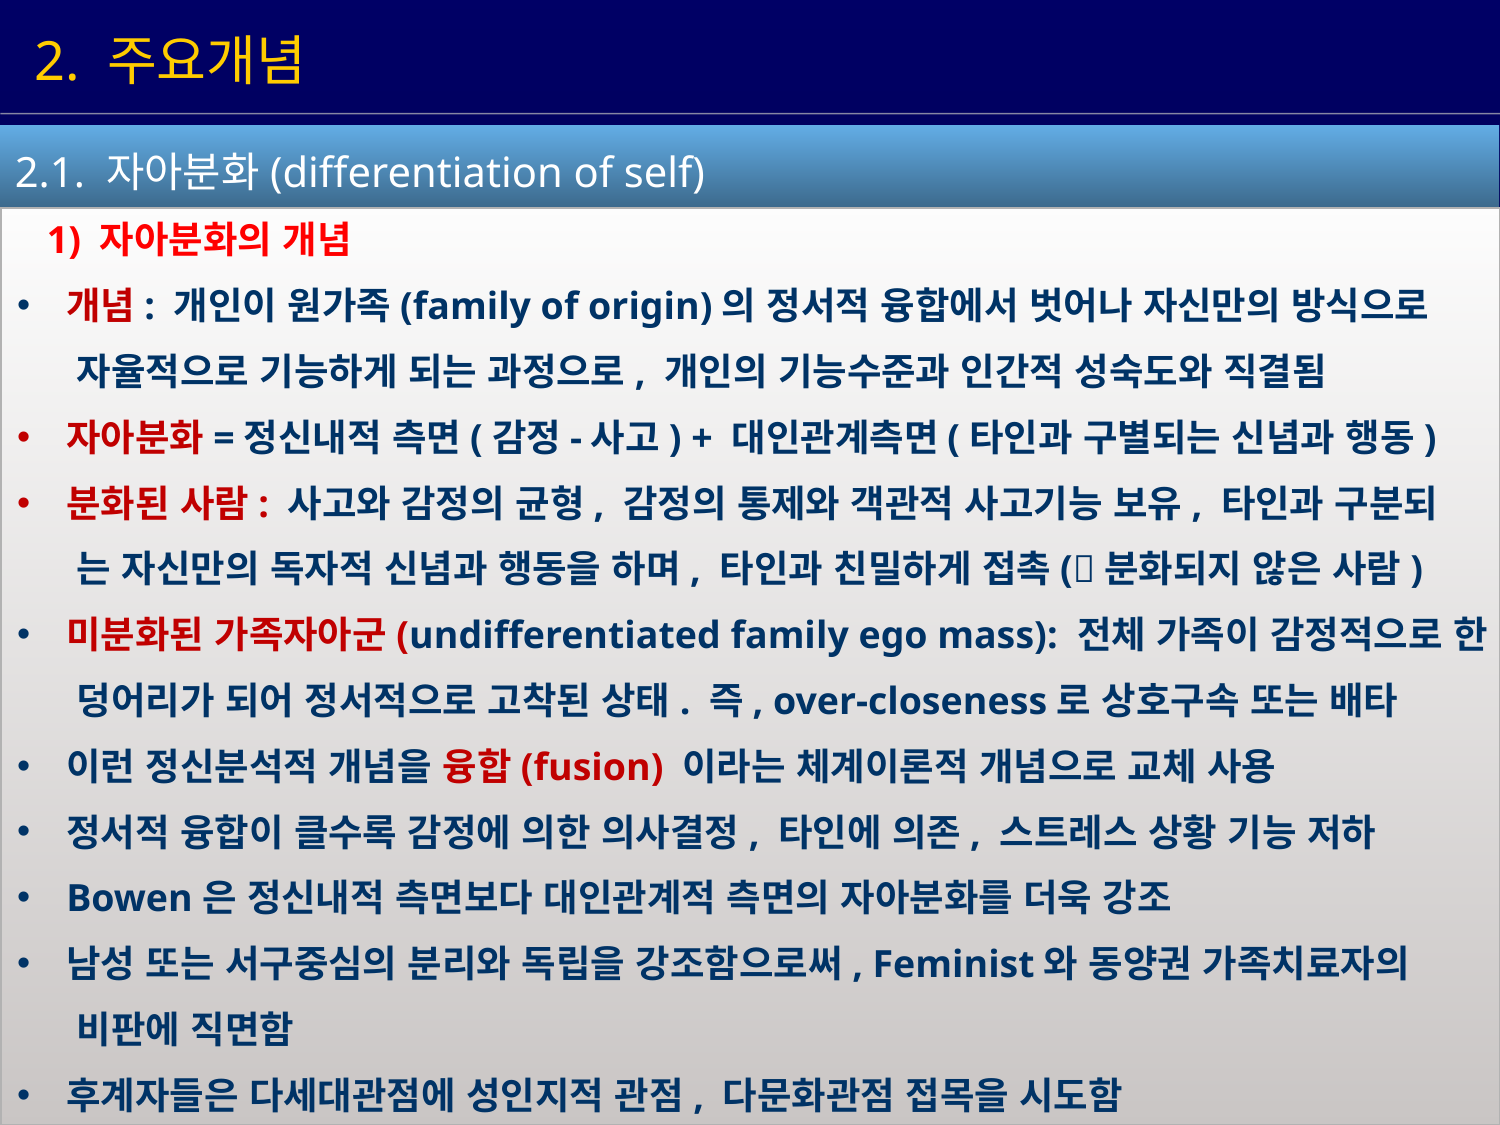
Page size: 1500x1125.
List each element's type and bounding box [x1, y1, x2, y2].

text_box [0, 18, 1500, 1125]
